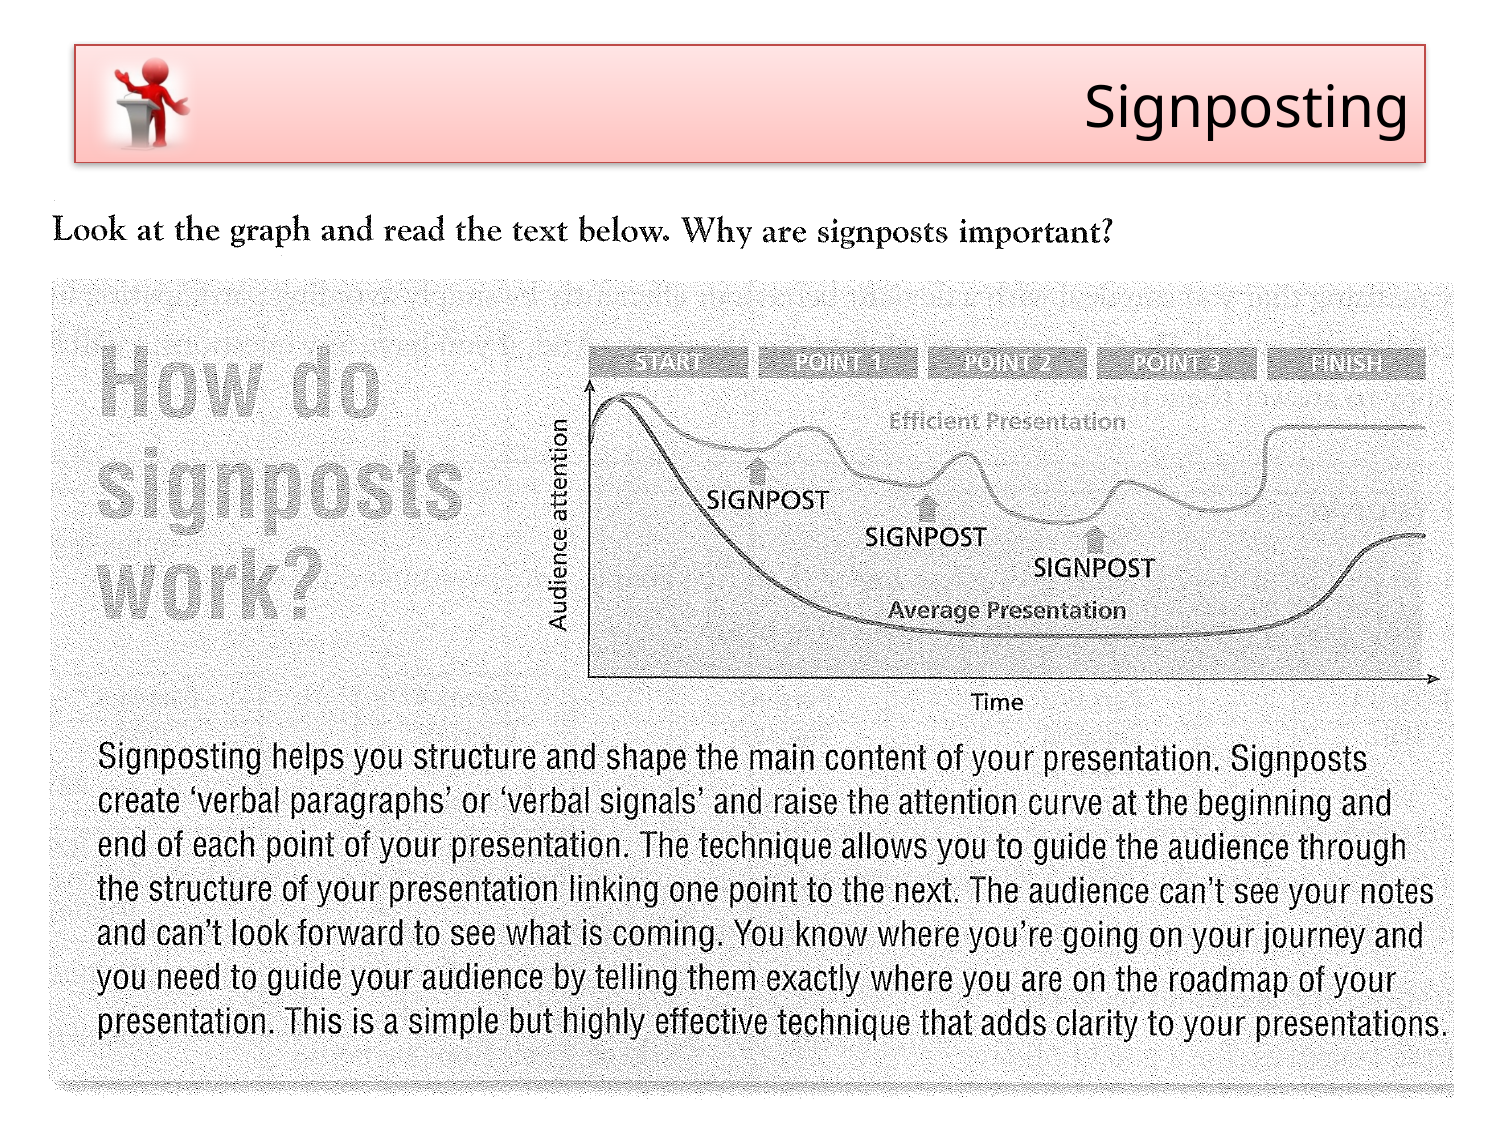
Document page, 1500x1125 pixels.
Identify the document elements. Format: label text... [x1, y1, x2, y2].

picture [24, 199, 1455, 1101]
picture [87, 49, 201, 163]
title Signposting [74, 44, 1426, 163]
